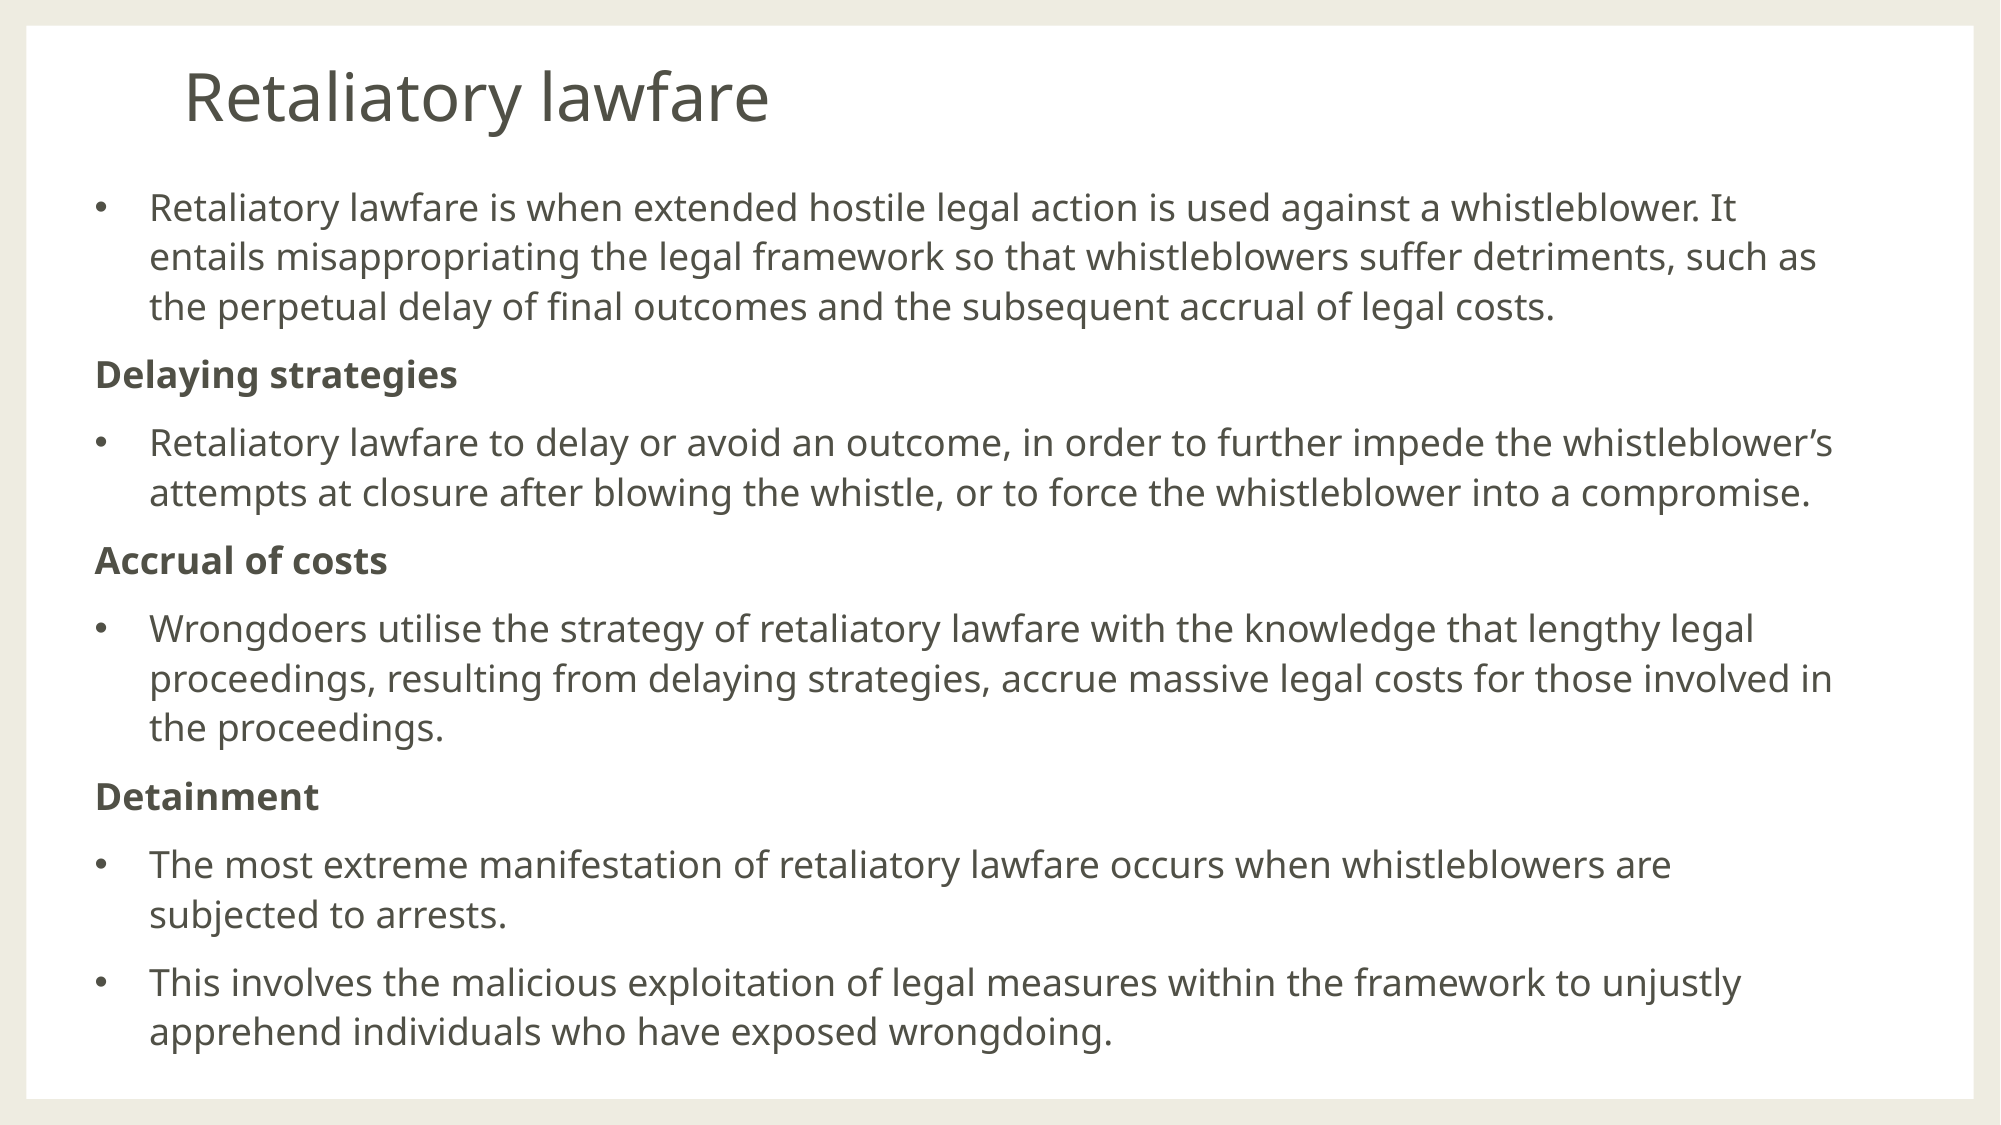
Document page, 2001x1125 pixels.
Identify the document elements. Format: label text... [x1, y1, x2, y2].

title Retaliatory lawfare [168, 33, 1832, 143]
list Retaliatory lawfare is when extended hostile legal action is used against a whistleblower. It entails misappropriating the legal framework so that whistleblowers suffer detriments, such as the perpetual delay of final outcomes and the subsequent accrual of legal costs. Delaying strategies Retaliatory lawfare to delay or avoid an outcome, in order to further impede the whistleblower’s attempts at closure after blowing the whistle, or to force the whistleblower into a compromise. Accrual of costs Wrongdoers utilise the strategy of retaliatory lawfare with the knowledge that lengthy legal proceedings, resulting from delaying strategies, accrue massive legal costs for those involved in the proceedings. Detainment The most extreme manifestation of retaliatory lawfare occurs when whistleblowers are subjected to arrests. This involves the malicious exploitation of legal measures within the framework to unjustly apprehend individuals who have exposed wrongdoing. [79, 171, 1869, 1068]
